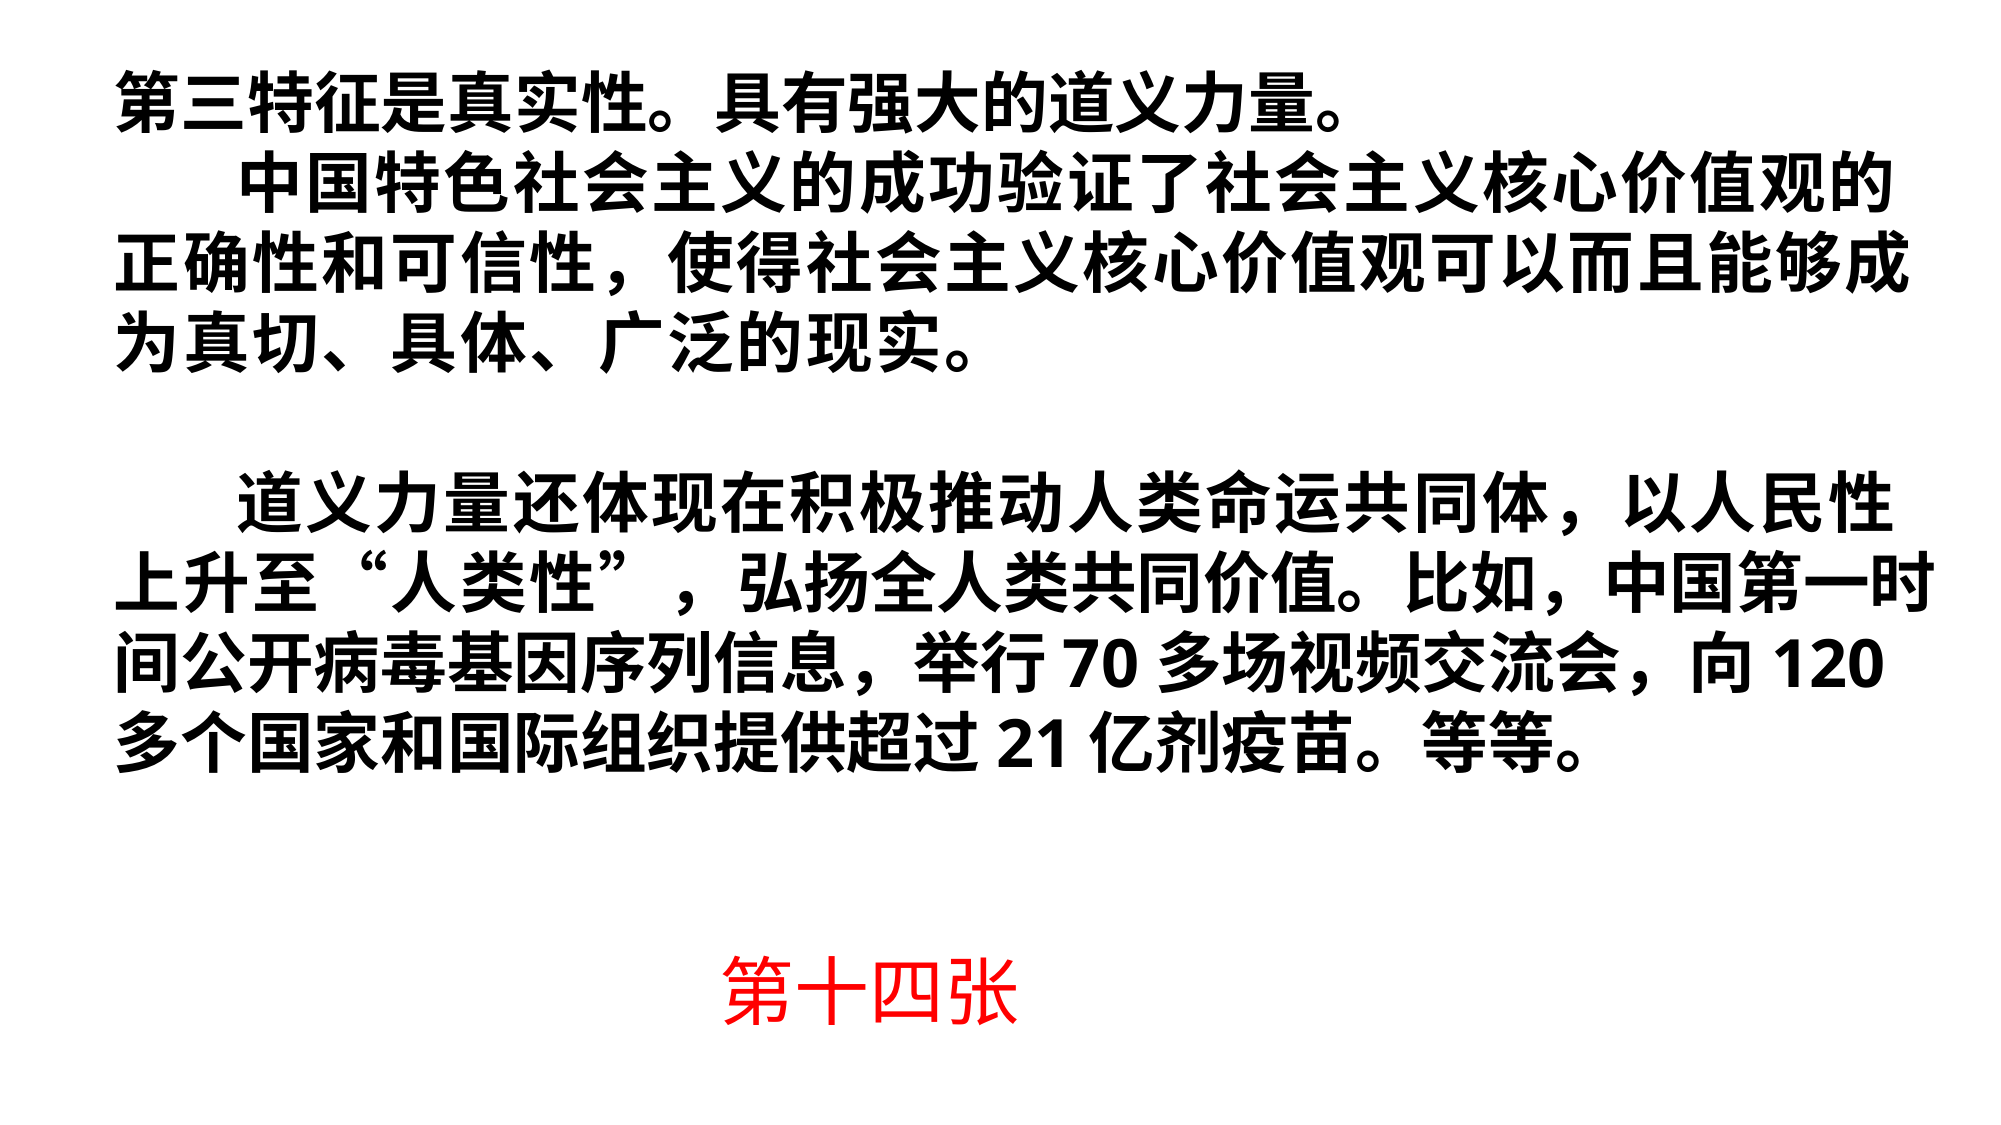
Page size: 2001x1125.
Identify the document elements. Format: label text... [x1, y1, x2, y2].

text_box 第十四张 [705, 937, 1705, 1042]
text_box 第三特征是真实性。具有强大的道义力量。 中国特色社会主义的成功验证了社会主义核心价值观的正确性和可信性，使得社会主义核心价值观可以而且能够成为真切、具体、广泛的现实。 道义力量还体现在积极推动人类命运共同体，以人民性上升至“人类性”，弘扬全人类共同价值。比如，中国第一时间公开病毒基因序列信息，举行70多场视频交流会，向120多个国家和国际组织提供超过21亿剂疫苗。等等。 [99, 53, 1969, 789]
